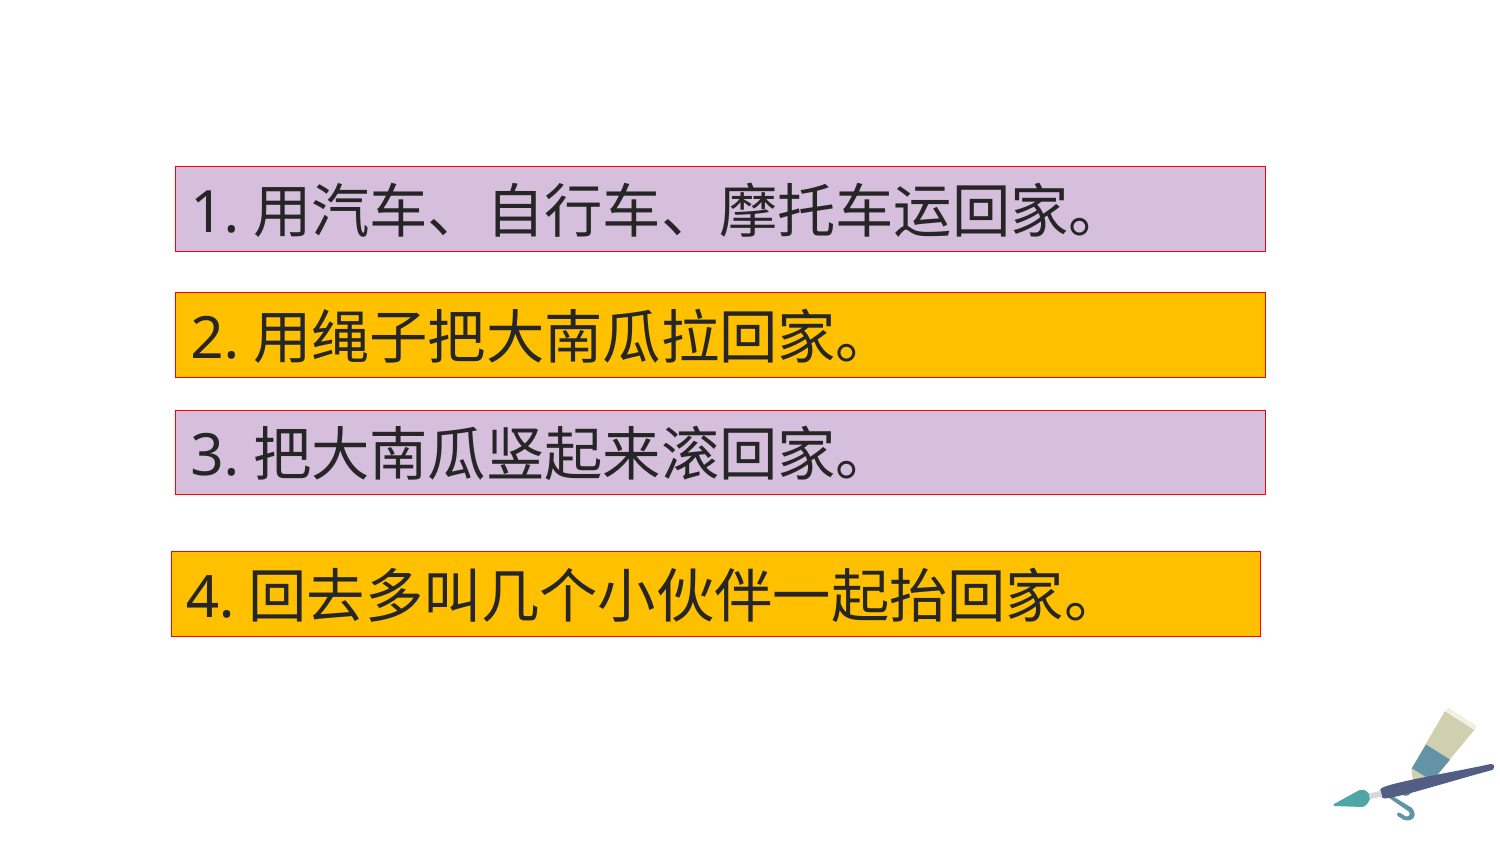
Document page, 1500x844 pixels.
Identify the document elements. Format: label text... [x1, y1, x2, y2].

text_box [1358, 708, 1481, 844]
text_box 1.用汽车、自行车、摩托车运回家。 [175, 166, 1266, 252]
text_box 3.把大南瓜竖起来滚回家。 [175, 410, 1266, 495]
text_box 4.回去多叫几个小伙伴一起抬回家。 [171, 551, 1261, 637]
text_box 2.用绳子把大南瓜拉回家。 [175, 292, 1266, 378]
